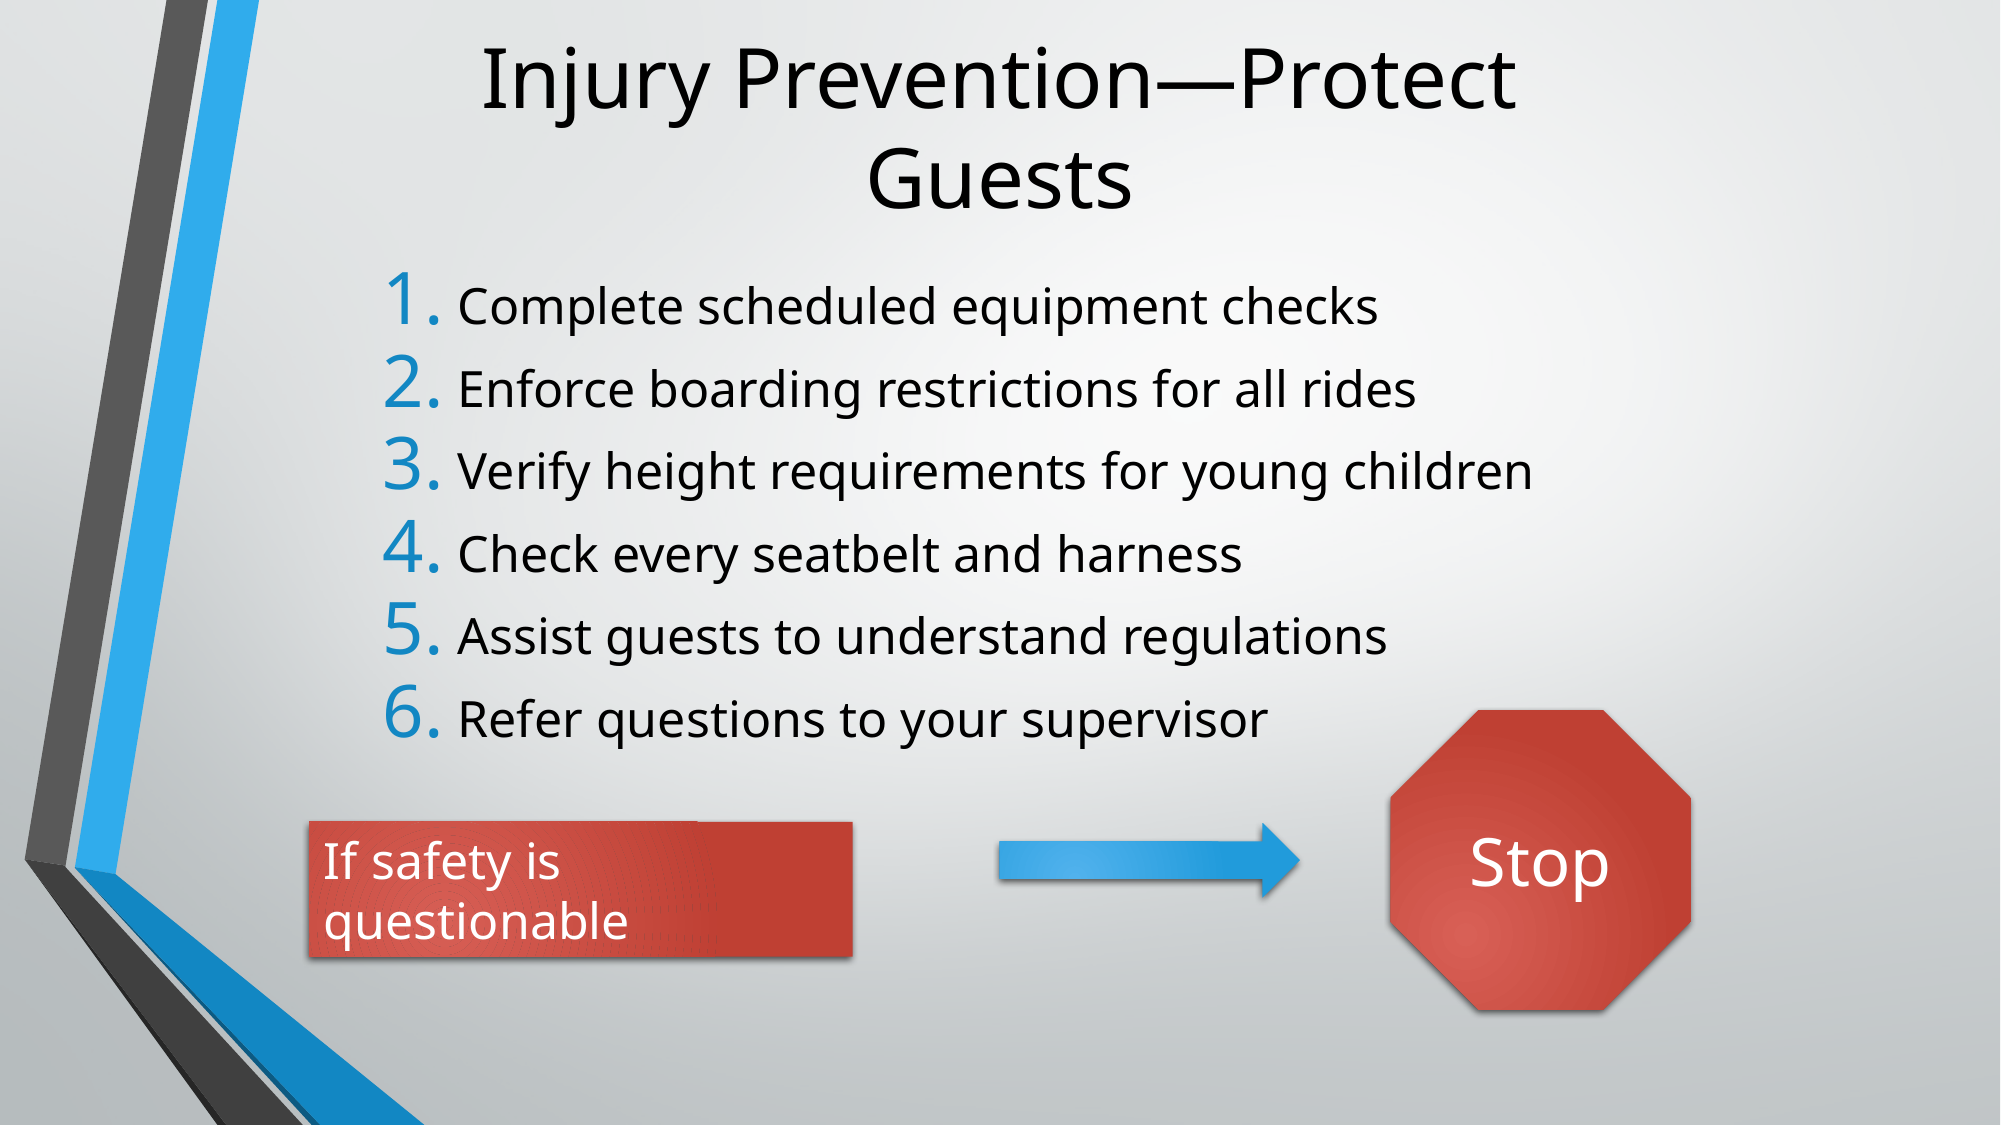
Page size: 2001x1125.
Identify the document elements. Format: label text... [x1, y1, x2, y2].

list Complete scheduled equipment checks Enforce boarding restrictions for all rides Verify height requirements for young children Check every seatbelt and harness Assist guests to understand regulations Refer questions to your supervisor [367, 237, 1633, 709]
title Injury Prevention—Protect Guests [367, 12, 1633, 237]
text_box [308, 709, 1692, 1010]
